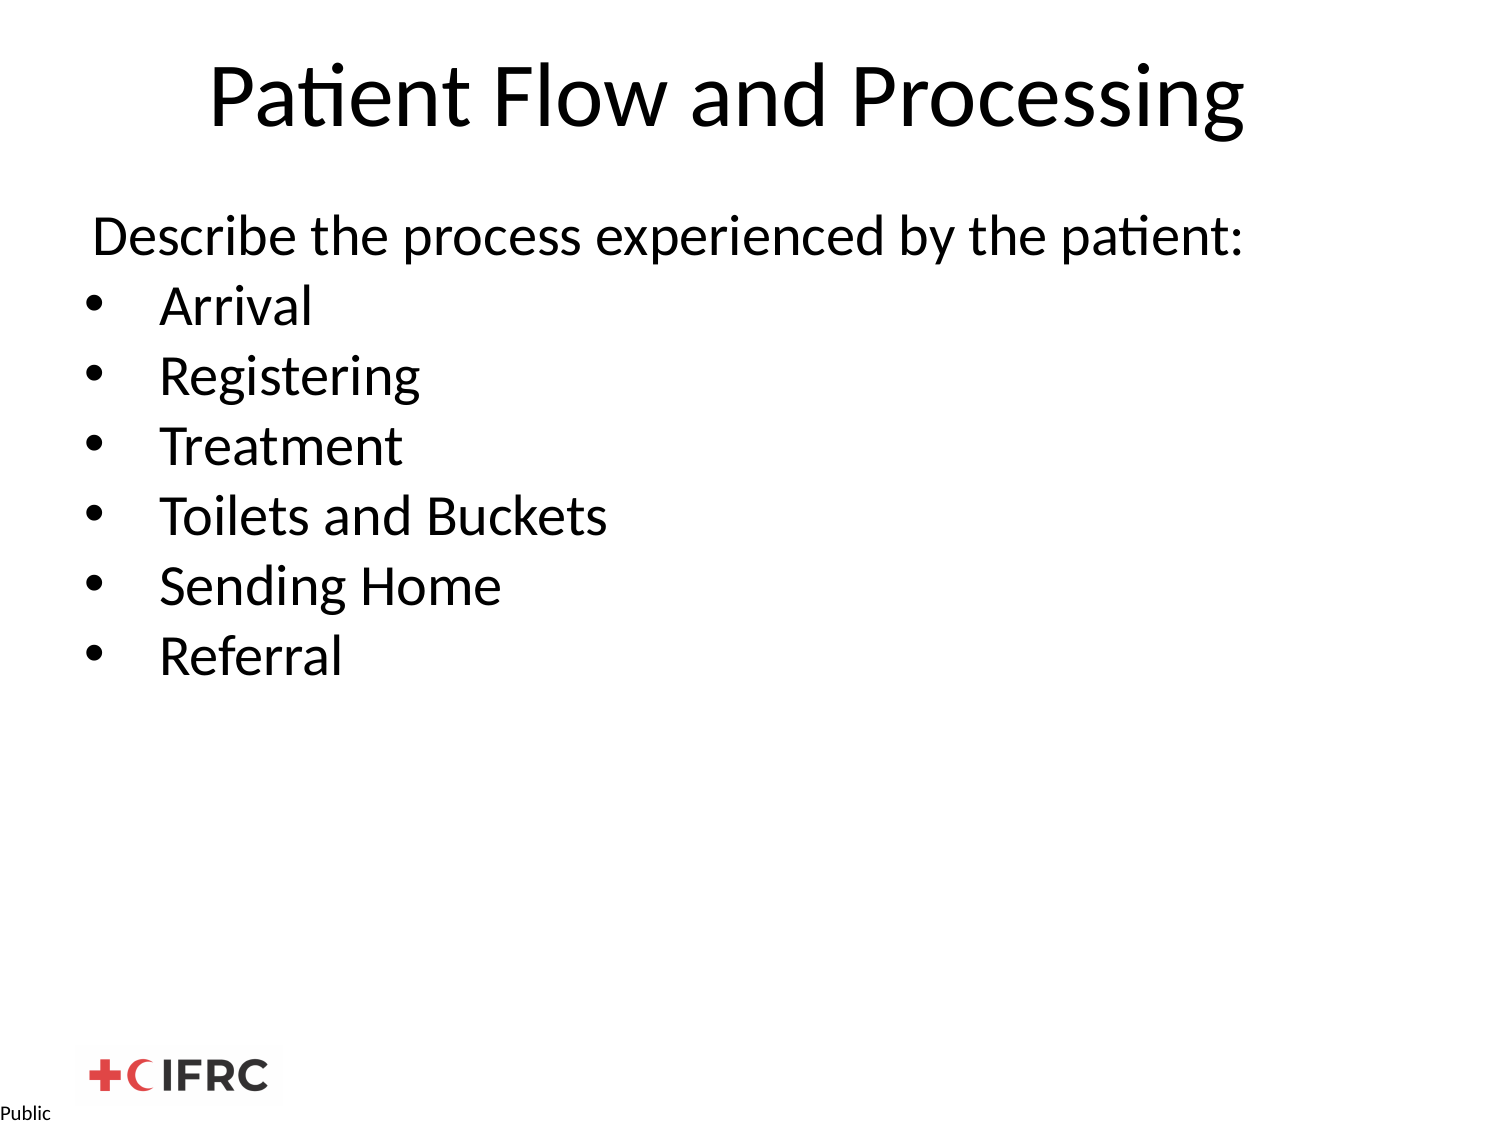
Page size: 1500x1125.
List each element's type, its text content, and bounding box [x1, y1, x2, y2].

text_box Describe the process experienced by the patient: Arrival Registering Treatment Toilets and Buckets Sending Home Referral [69, 189, 1459, 945]
picture [75, 1045, 283, 1106]
title Patient Flow and Processing [53, 0, 1404, 184]
